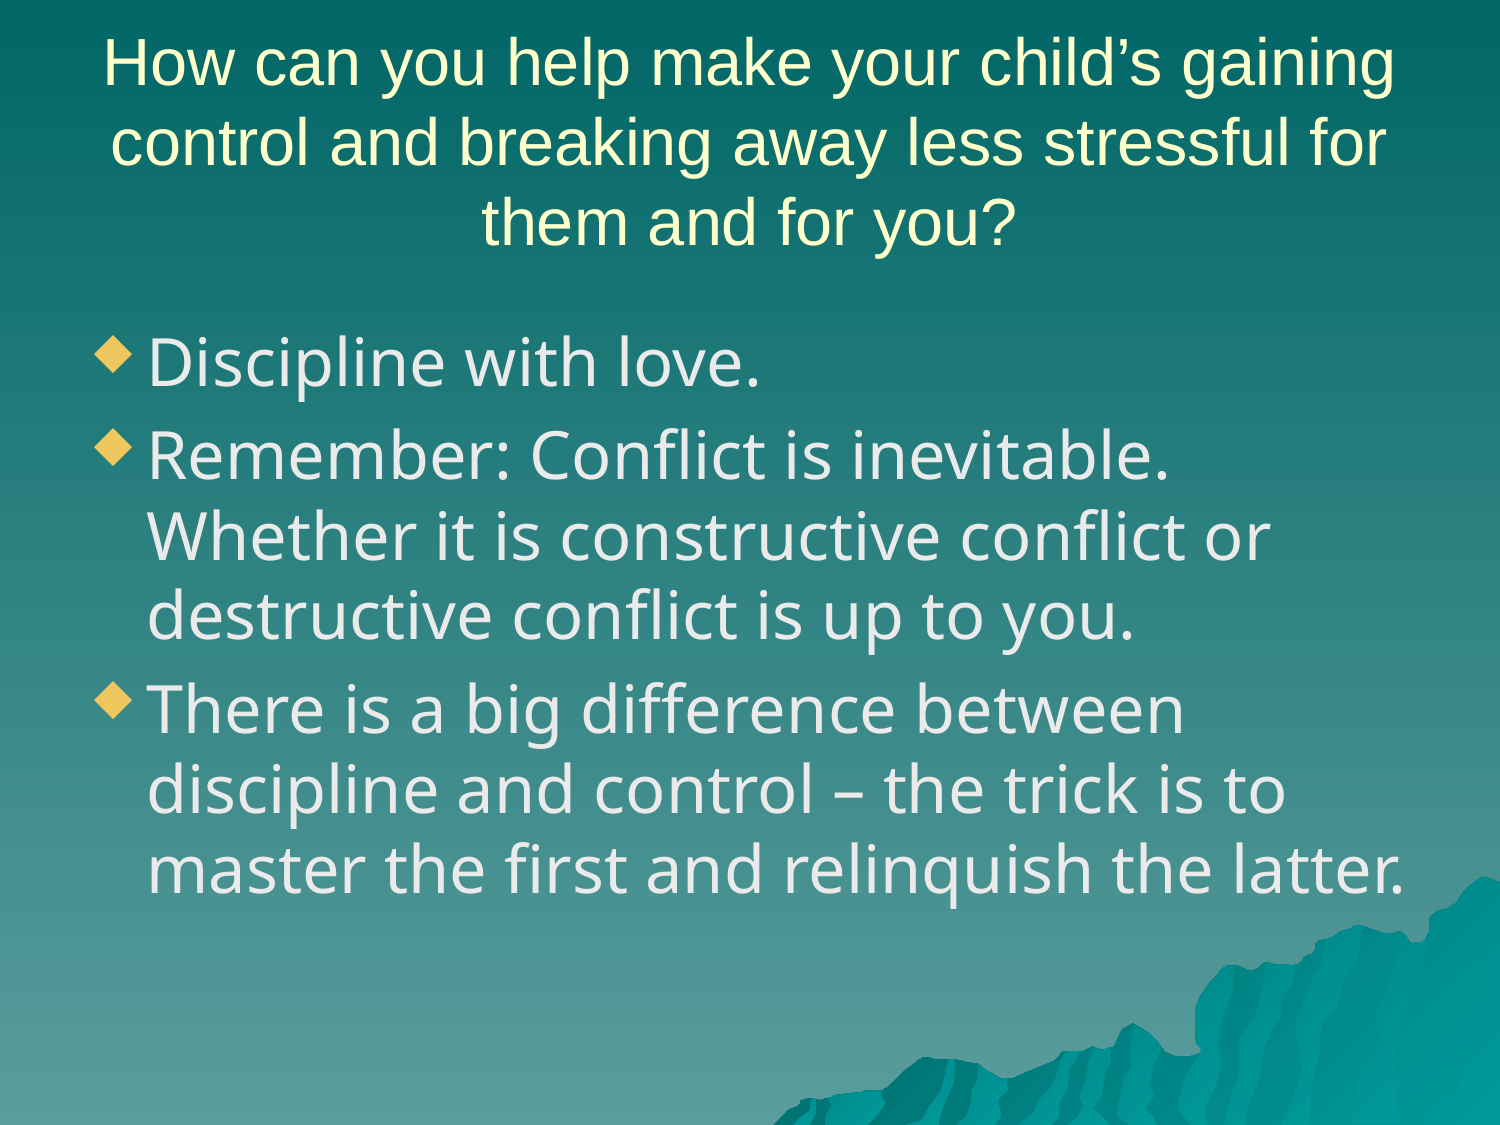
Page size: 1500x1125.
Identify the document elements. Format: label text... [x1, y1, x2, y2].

list Discipline with love. Remember: Conflict is inevitable. Whether it is constructive conflict or destructive conflict is up to you. There is a big difference between discipline and control – the trick is to master the first and relinquish the latter. [74, 312, 1426, 1056]
title How can you help make your child’s gaining control and breaking away less stressful for them and for you? [74, 45, 1426, 233]
